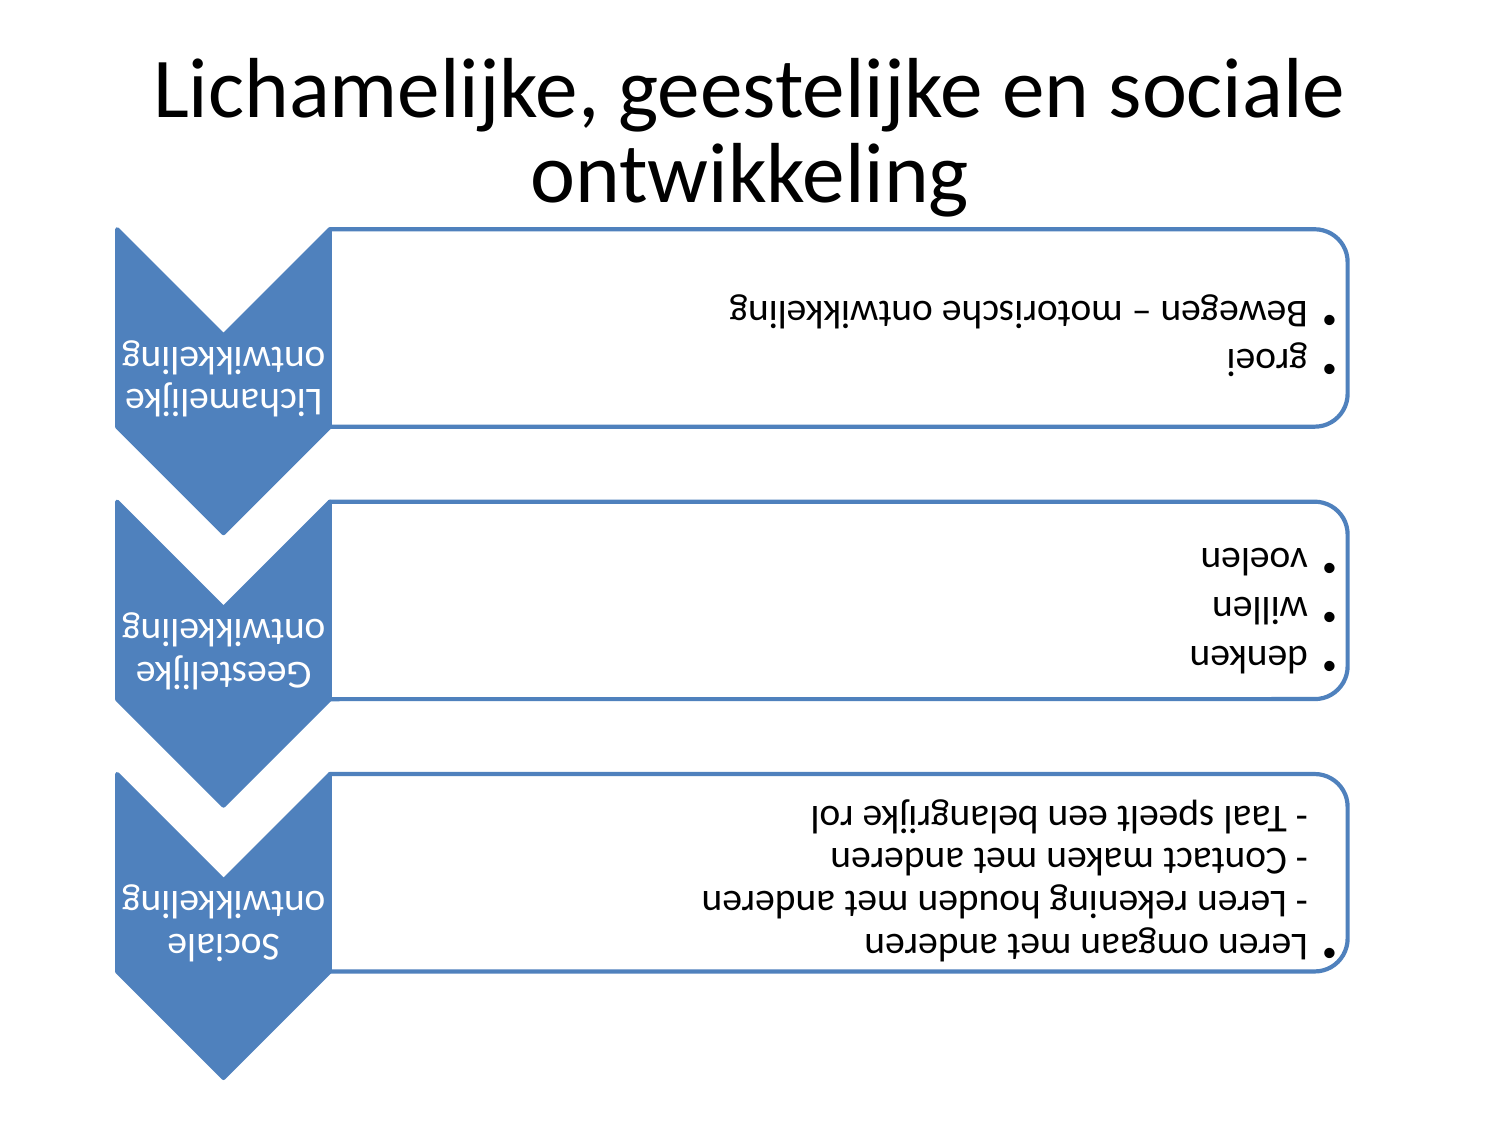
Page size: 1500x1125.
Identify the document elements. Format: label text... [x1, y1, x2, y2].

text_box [116, 228, 1348, 1079]
title Lichamelijke, geestelijke en sociale ontwikkeling [75, 45, 1425, 233]
